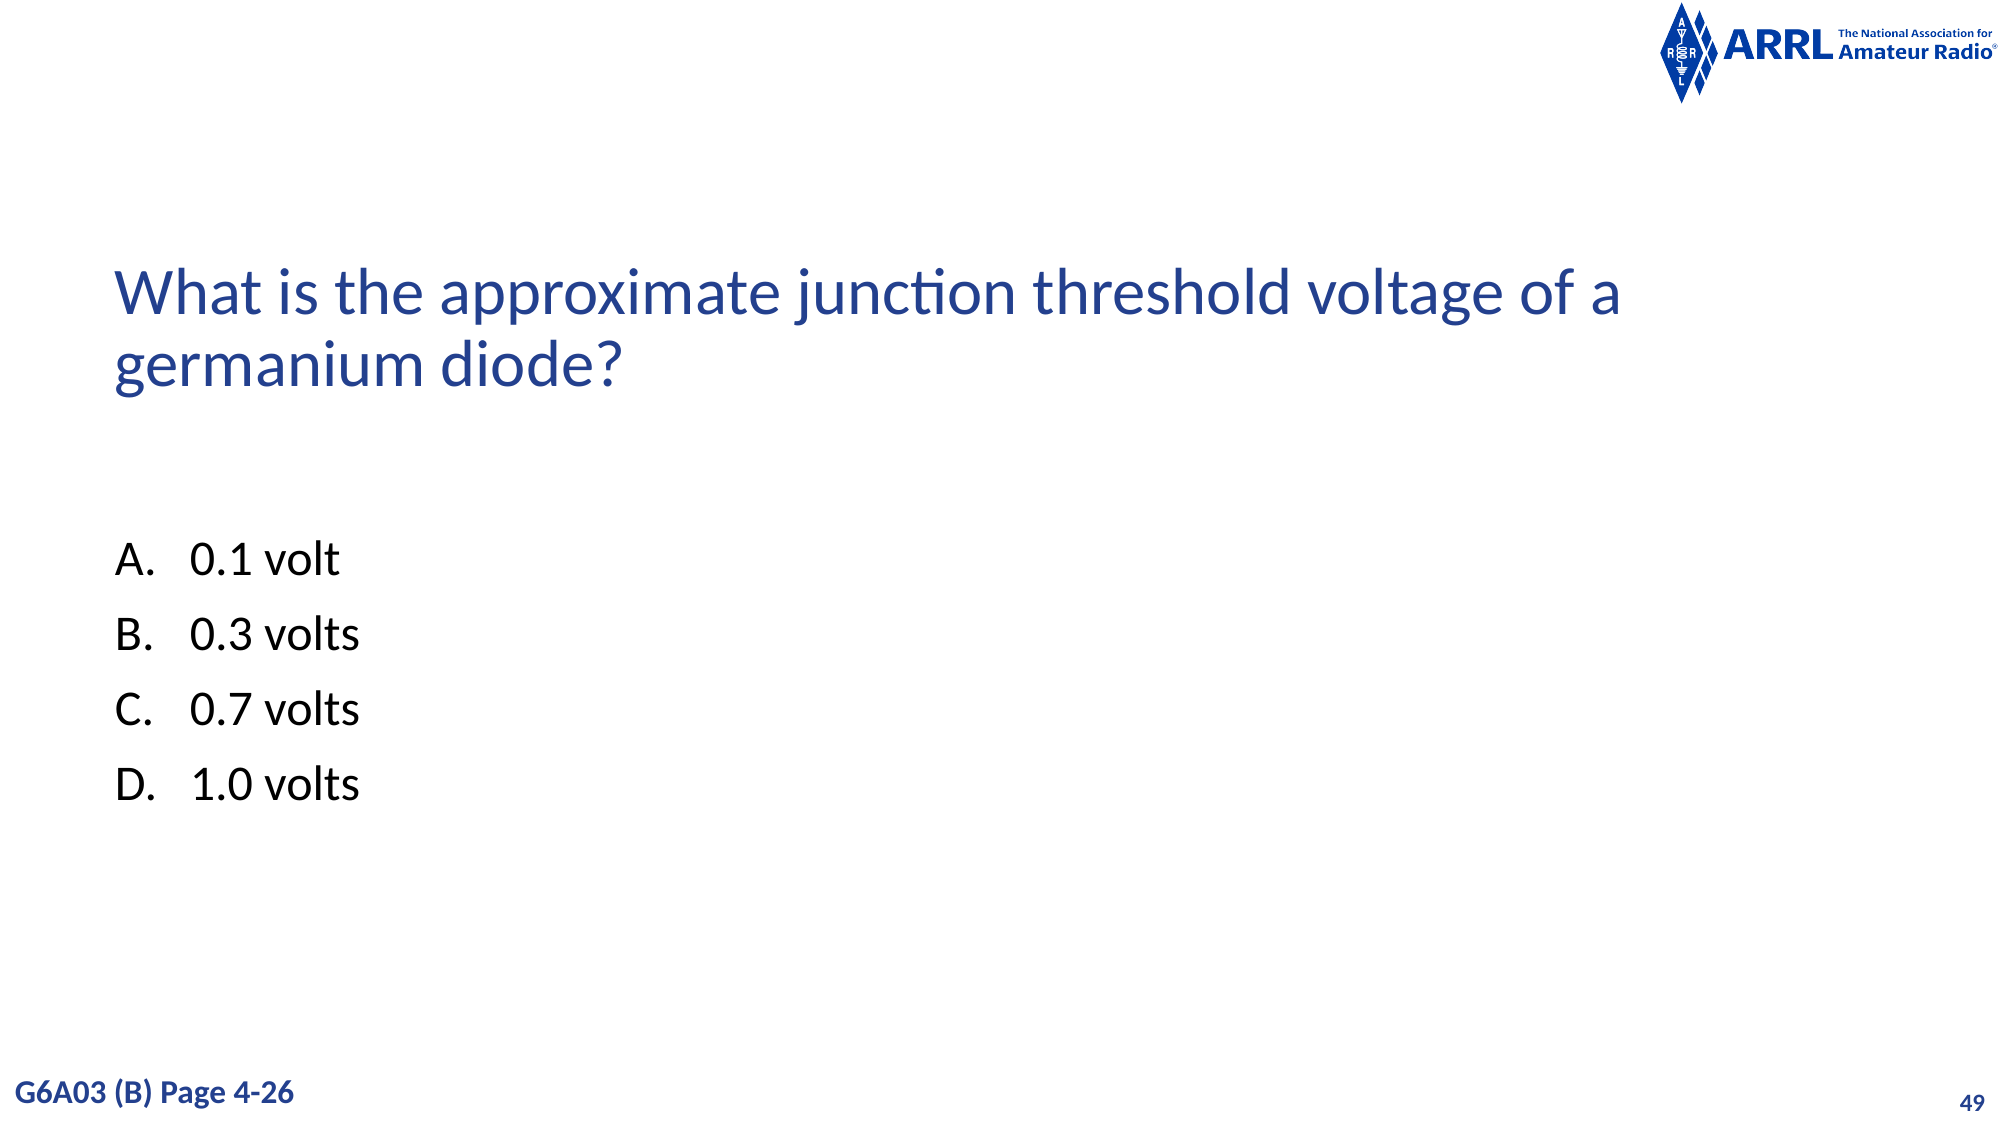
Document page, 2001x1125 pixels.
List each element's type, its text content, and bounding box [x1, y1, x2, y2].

text_box G6A03 (B) Page 4-26 [0, 1062, 1313, 1118]
text_box 49 [1899, 1079, 2000, 1125]
picture [1658, 0, 1999, 106]
list 0.1 volt 0.3 volts 0.7 volts 1.0 volts [99, 525, 1900, 1005]
title What is the approximate junction threshold voltage of a germanium diode? [99, 249, 1900, 468]
